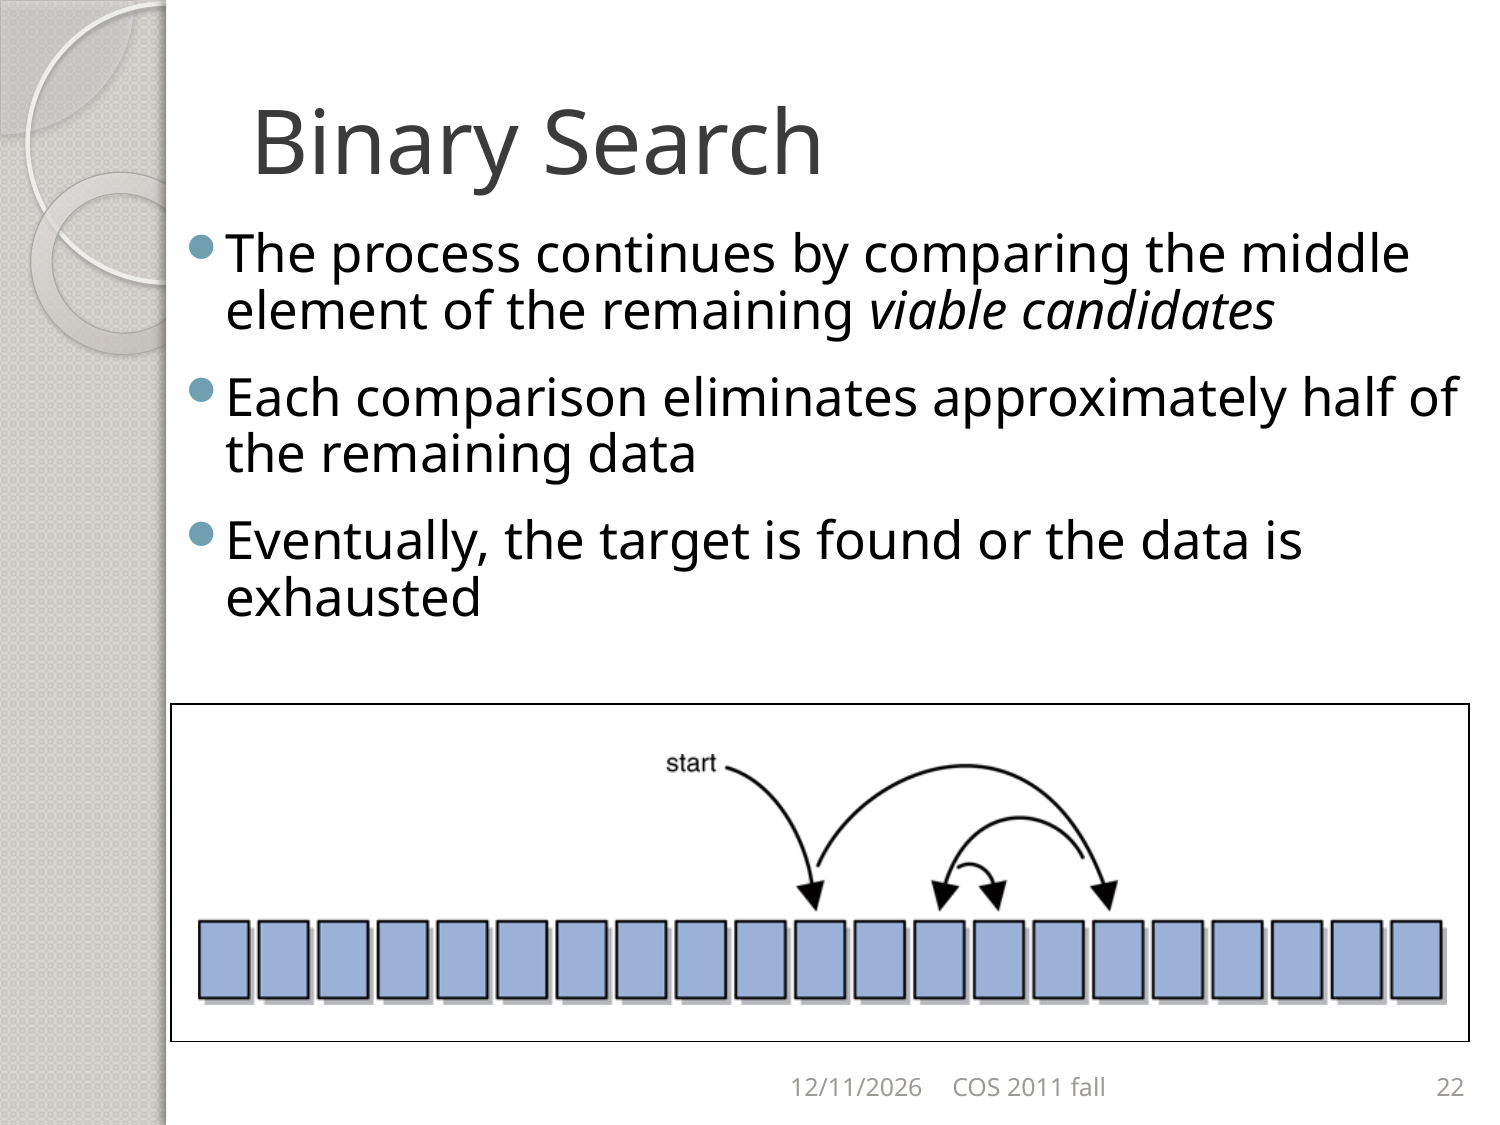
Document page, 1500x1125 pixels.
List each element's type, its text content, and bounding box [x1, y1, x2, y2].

list The process continues by comparing the middle element of the remaining viable candidates Each comparison eliminates approximately half of the remaining data Eventually, the target is found or the data is exhausted [159, 219, 1475, 675]
slide_number 22 [1413, 1034, 1488, 1113]
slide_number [587, 1054, 937, 1113]
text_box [170, 703, 1470, 1042]
title Binary Search [235, 45, 1466, 219]
footer COS 2011 fall [937, 1054, 1413, 1113]
